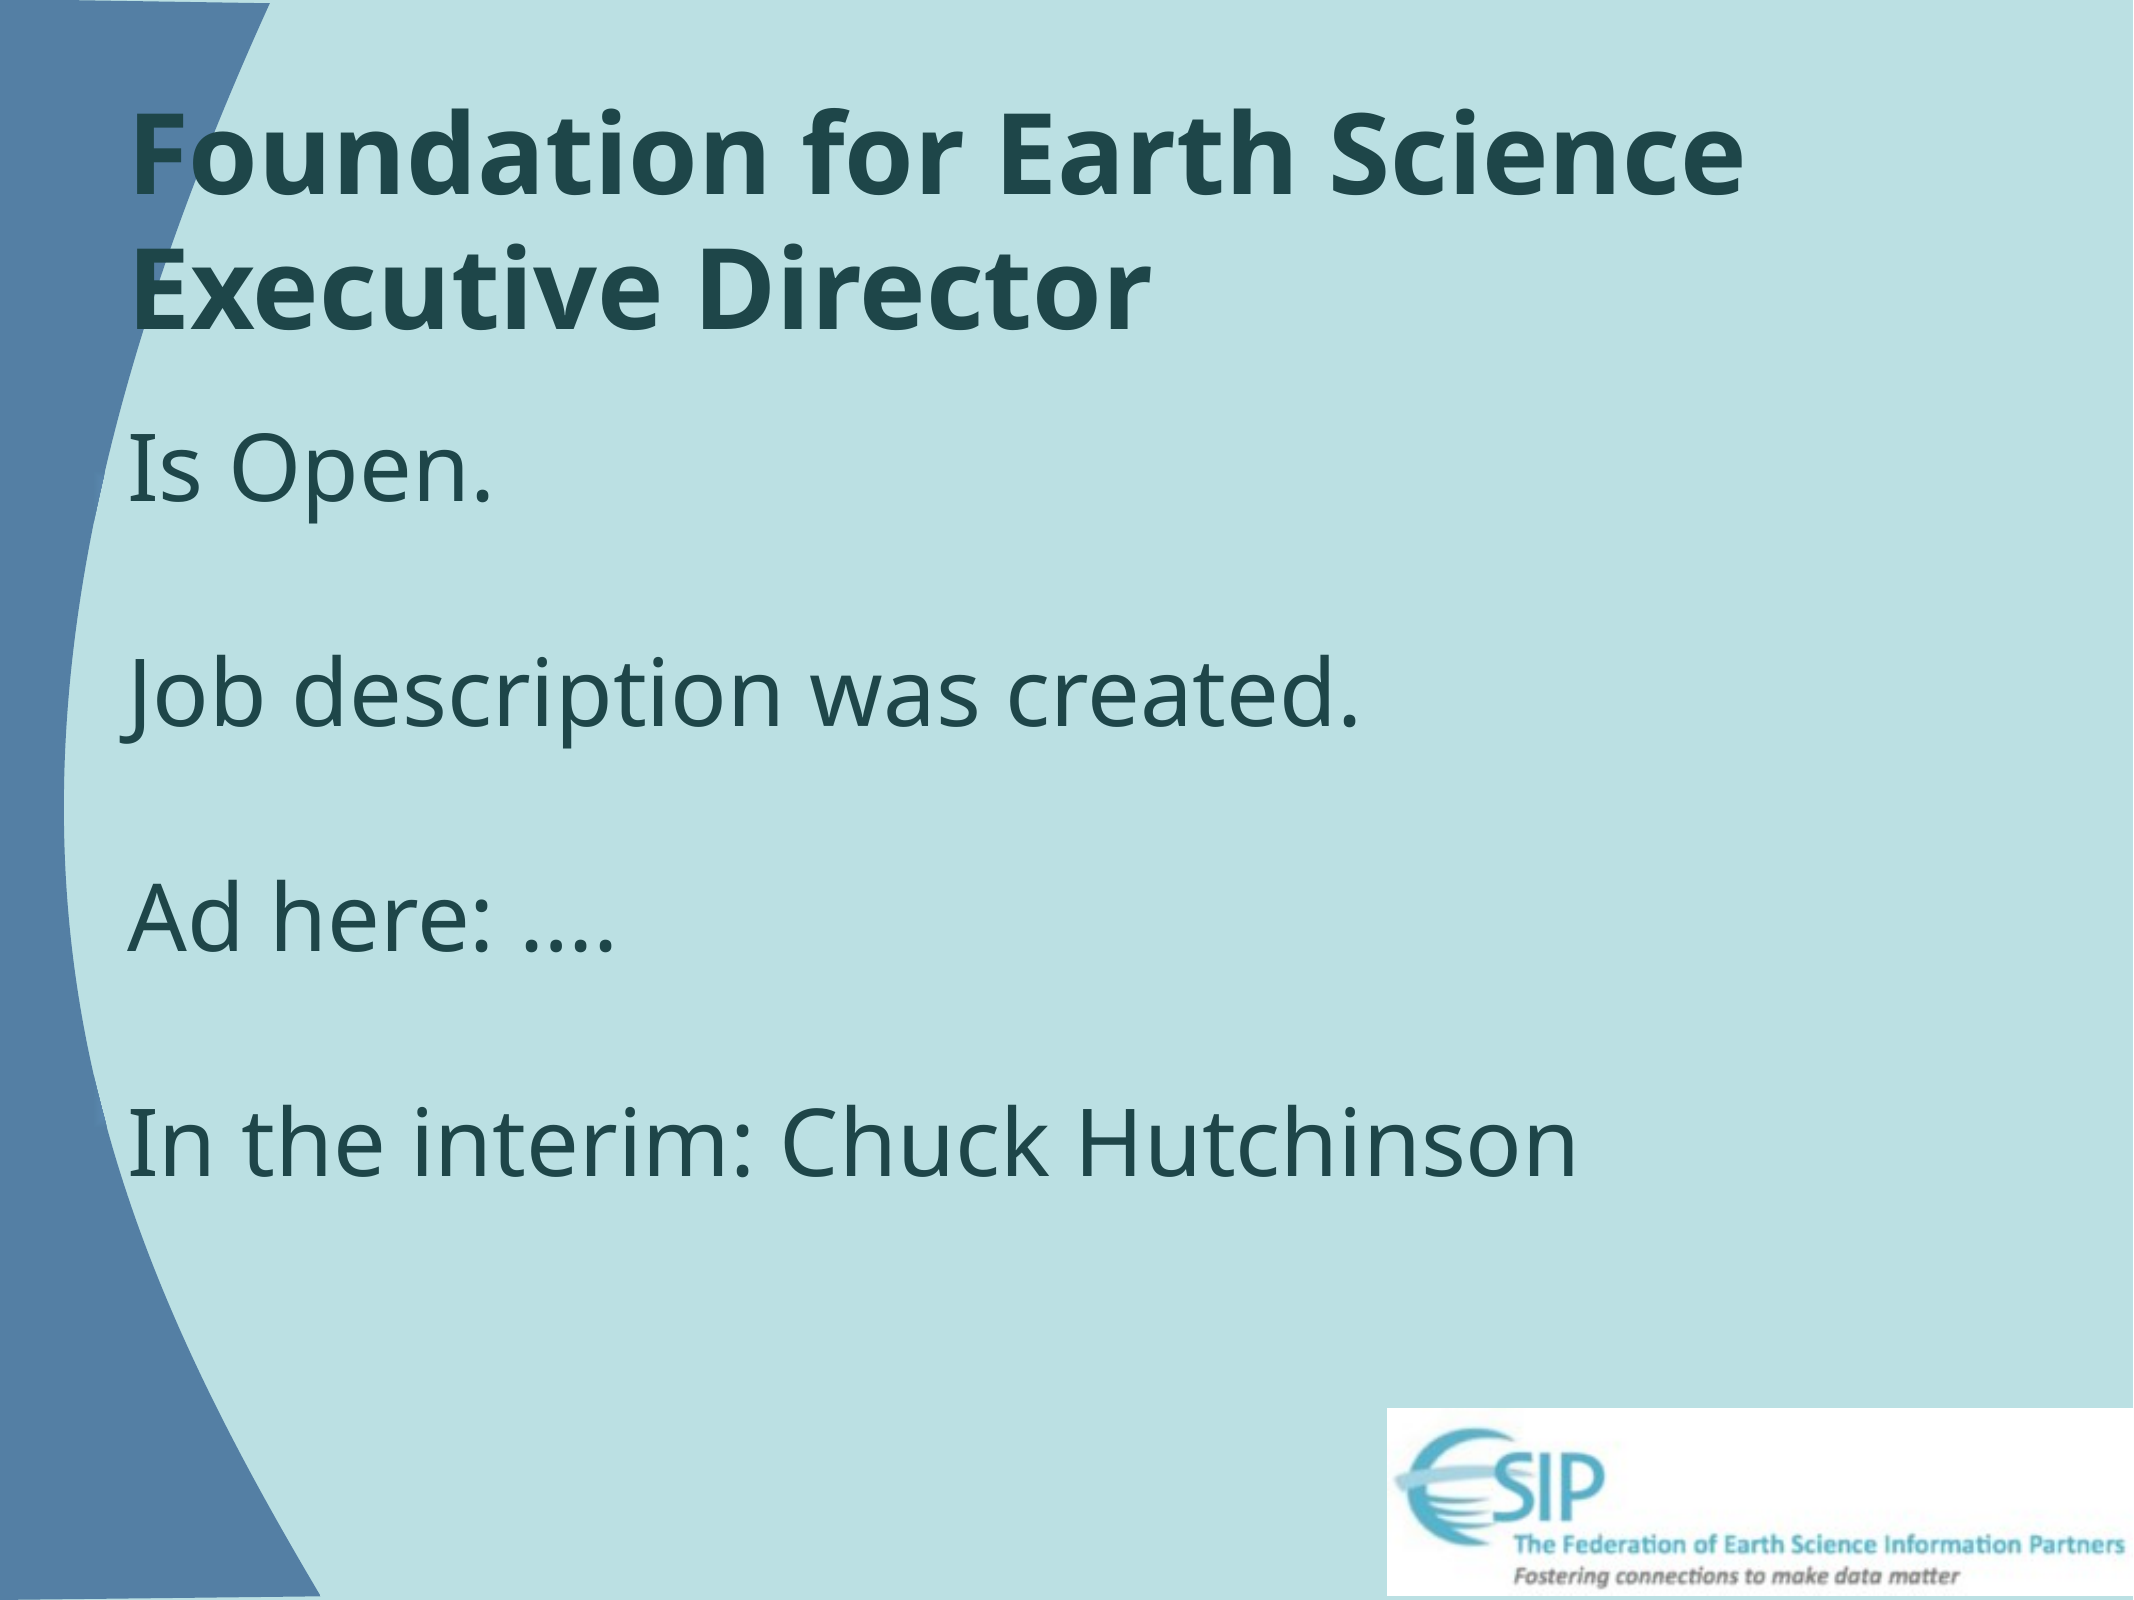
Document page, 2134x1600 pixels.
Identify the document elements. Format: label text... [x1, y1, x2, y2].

list Is Open. Job description was created. Ad here: …. In the interim: Chuck Hutchinson [106, 386, 2028, 1517]
picture [1387, 1408, 2134, 1597]
title Foundation for Earth Science Executive Director [106, 63, 2028, 374]
text_box [0, 0, 321, 1600]
